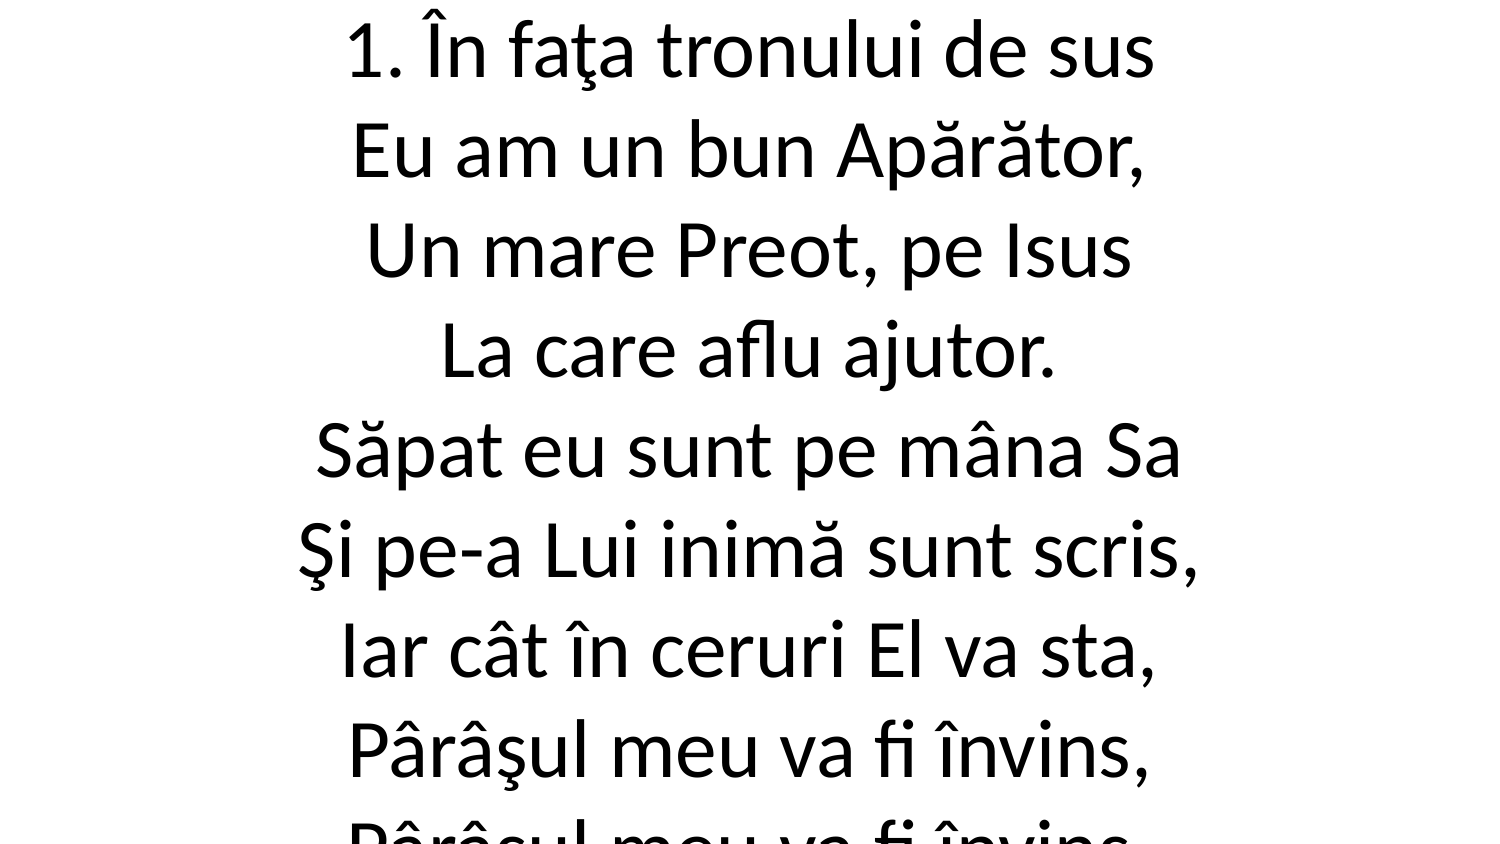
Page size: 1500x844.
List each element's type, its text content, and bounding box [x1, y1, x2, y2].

text_box 1. În faţa tronului de sus Eu am un bun Apărător, Un mare Preot, pe Isus La care aflu ajutor. Săpat eu sunt pe mâna Sa Şi pe-a Lui inimă sunt scris, Iar cât în ceruri El va sta, Pârâşul meu va fi învins, Pârâşul meu va fi învins. [283, 0, 1217, 844]
